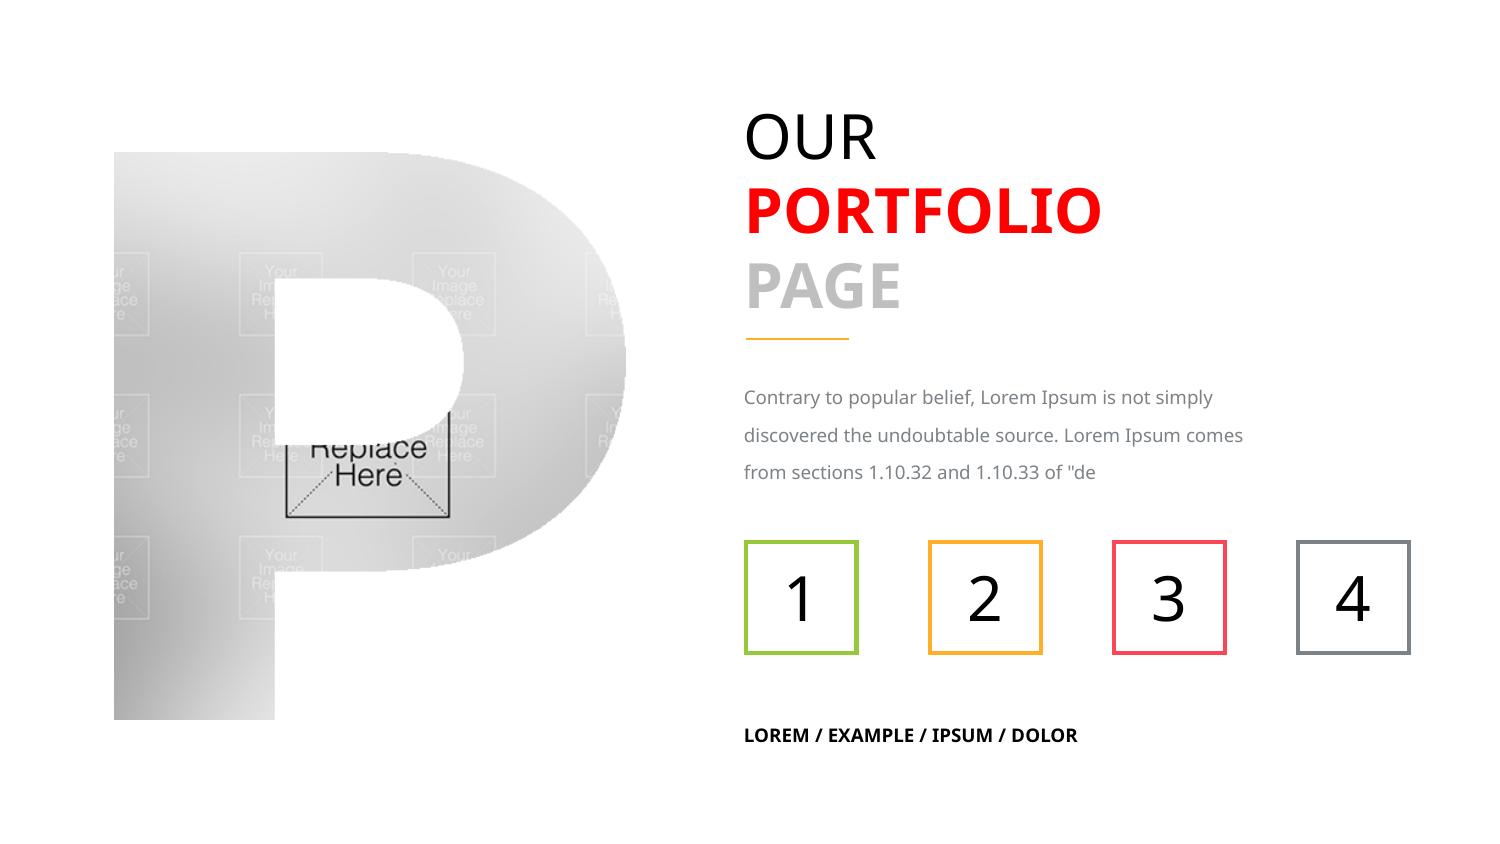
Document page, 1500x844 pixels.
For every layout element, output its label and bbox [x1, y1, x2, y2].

text_box [732, 90, 1410, 753]
picture [114, 151, 626, 721]
